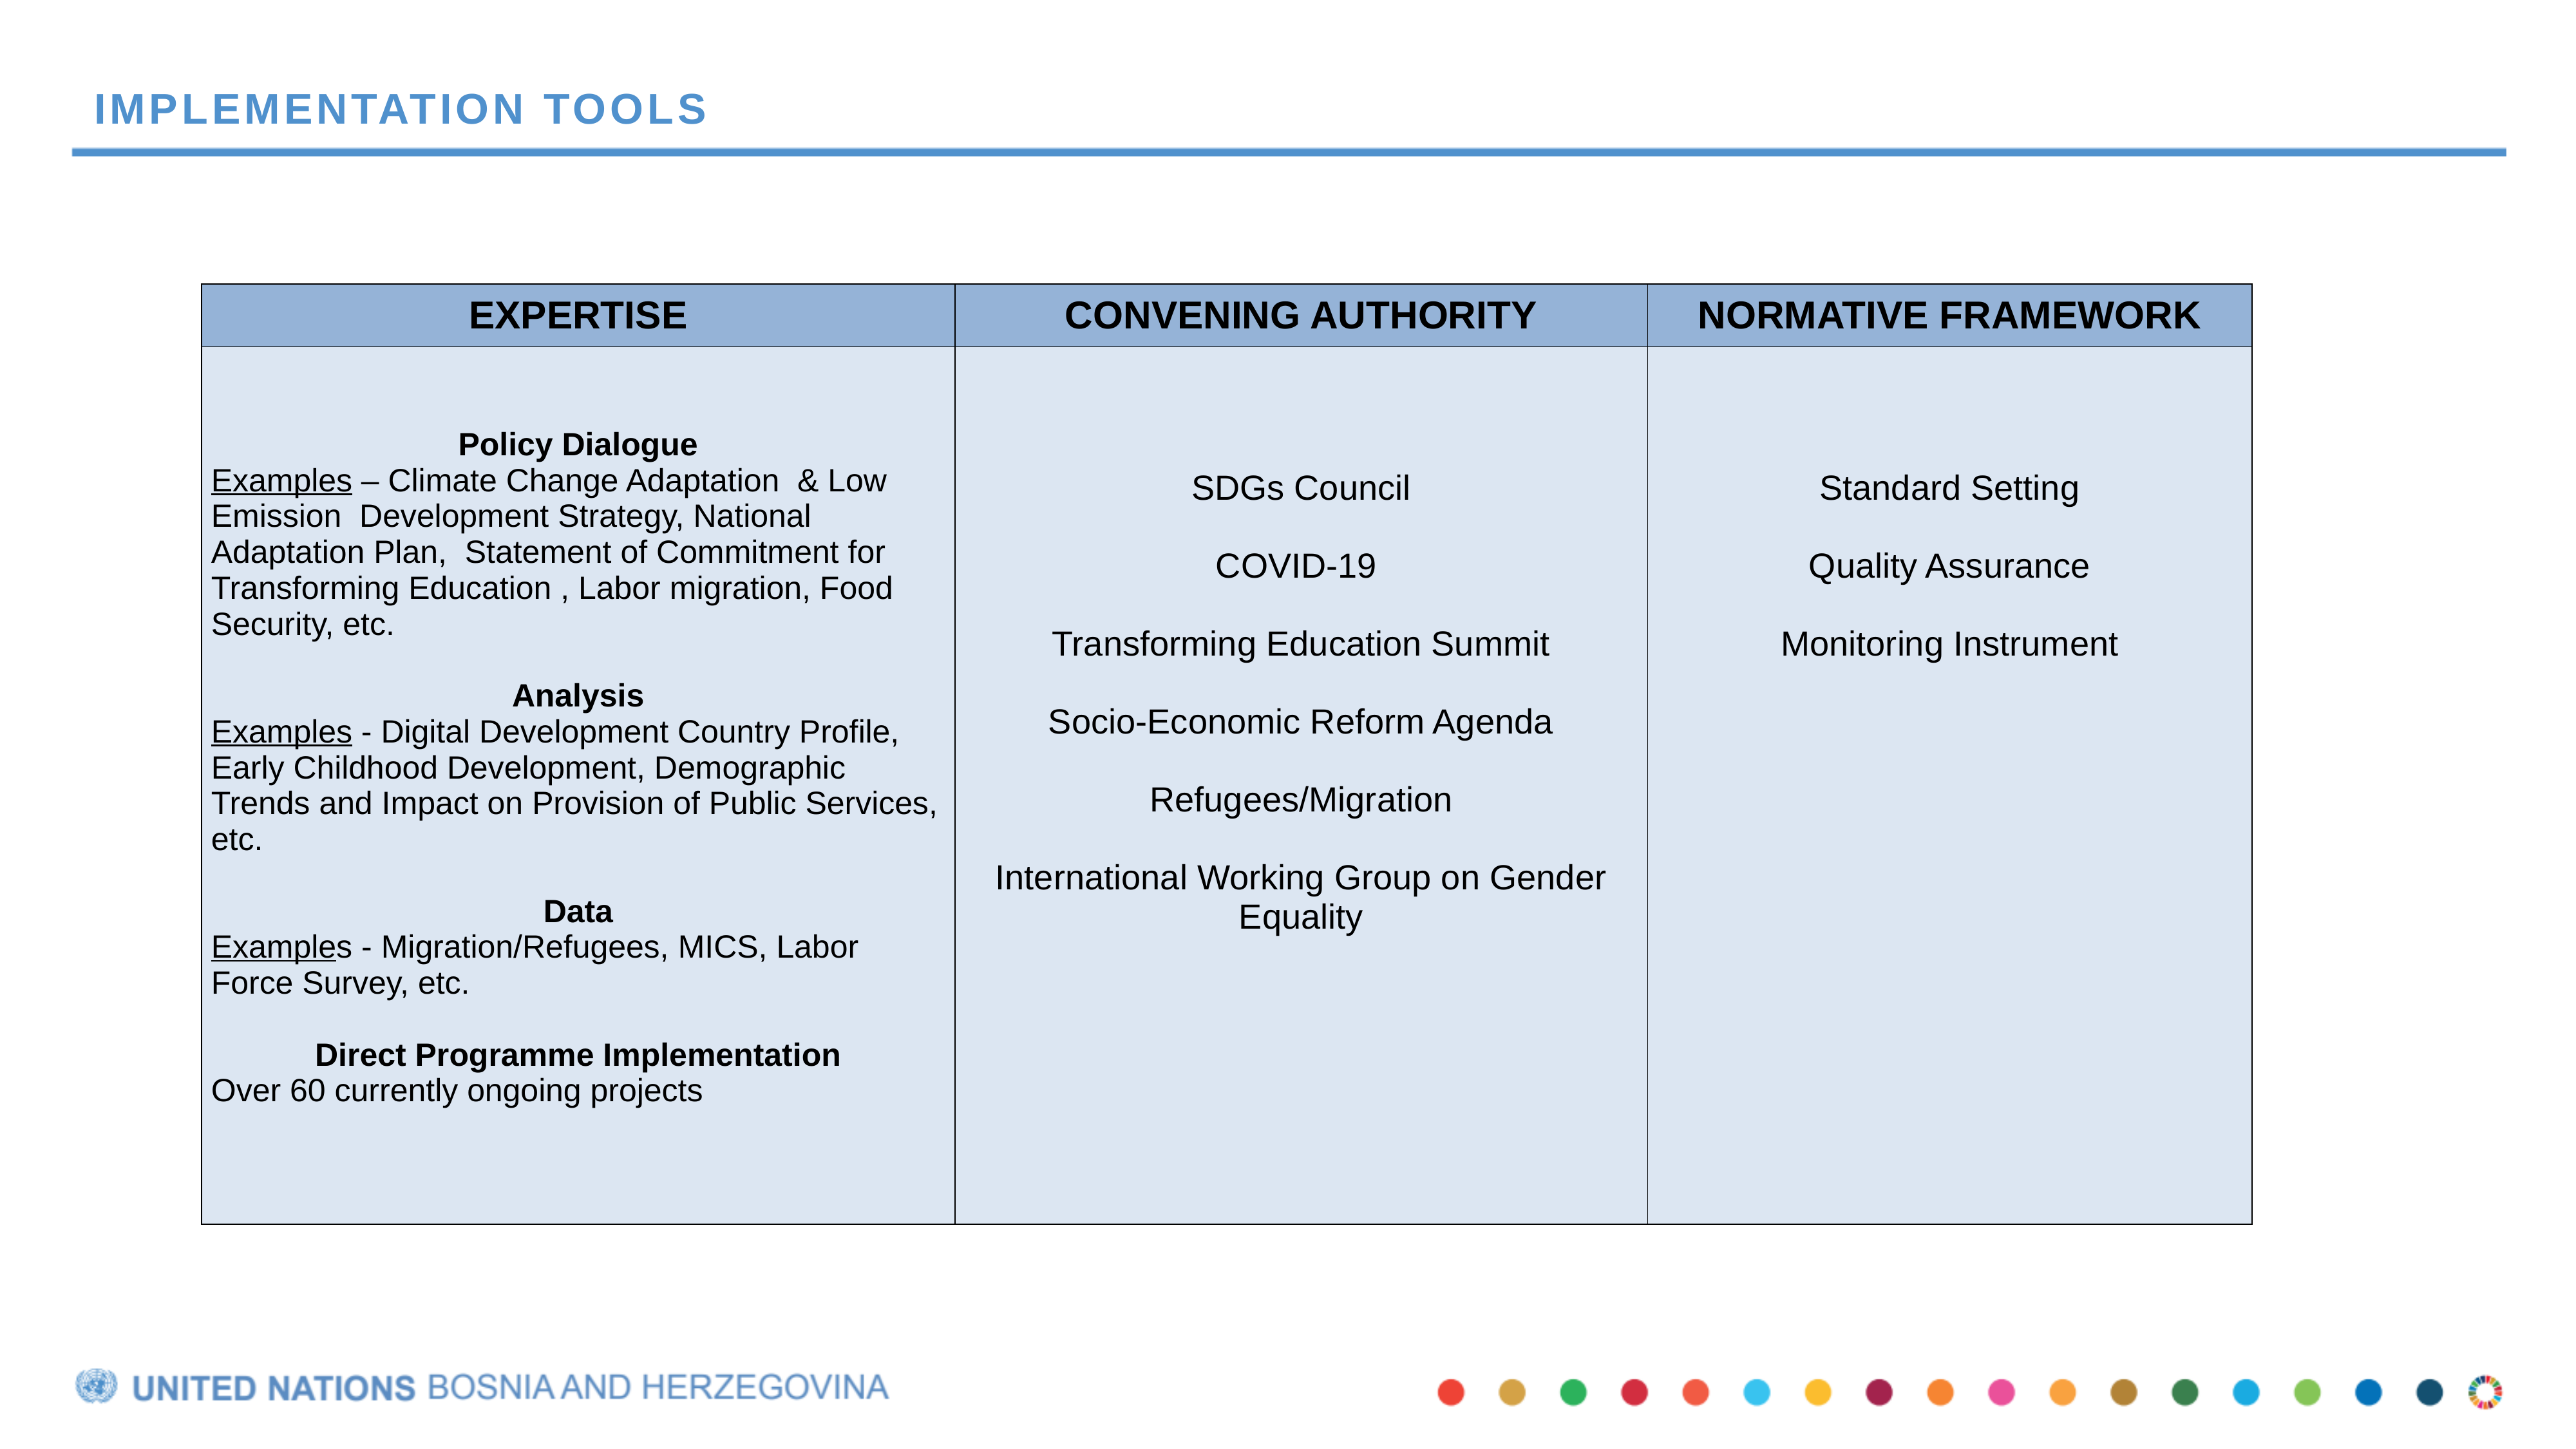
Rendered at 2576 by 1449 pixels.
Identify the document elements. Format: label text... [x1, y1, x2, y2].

table_cell SDGs Council COVID-19 Transforming Education Summit Socio-Economic Reform Agenda Refugees/Migration International Working Group on Gender Equality [956, 347, 1647, 1224]
title implementation tools [93, 27, 2468, 187]
table_cell Policy Dialogue Examples – Climate Change Adaptation & Low Emission Development Strategy, National Adaptation Plan, Statement of Commitment for Transforming Education , Labor migration, Food Security, etc. Analysis Examples - Digital Development Country Profile, Early Childhood Development, Demographic Trends and Impact on Provision of Public Services, etc. Data Examples - Migration/Refugees, MICS, Labor Force Survey, etc. Direct Programme Implementation Over 60 currently ongoing projects [202, 347, 954, 1224]
table_header NORMATIVE FRAMEWORK [1648, 285, 2251, 346]
table_cell Standard Setting Quality Assurance Monitoring Instrument [1648, 347, 2251, 1224]
table_header CONVENING AUTHORITY [956, 285, 1647, 346]
table_header EXPERTISE [202, 285, 954, 346]
